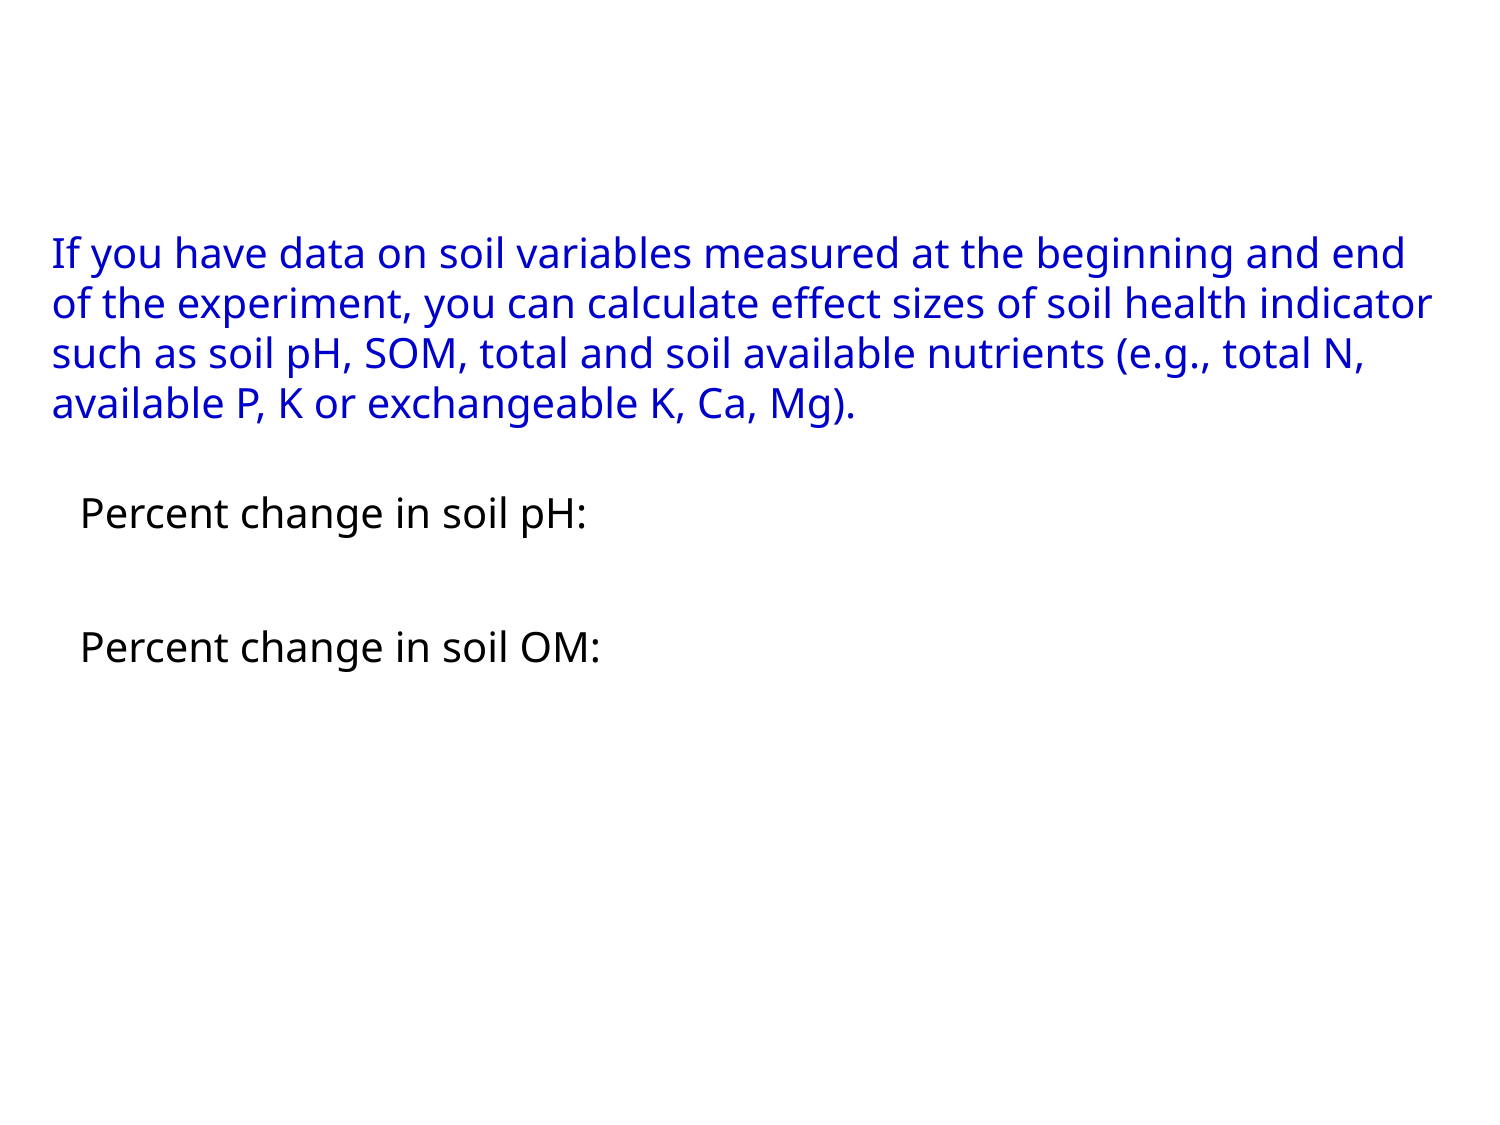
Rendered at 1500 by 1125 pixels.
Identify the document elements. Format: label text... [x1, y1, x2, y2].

text_box If you have data on soil variables measured at the beginning and end of the experiment, you can calculate effect sizes of soil health indicator such as soil pH, SOM, total and soil available nutrients (e.g., total N, available P, K or exchangeable K, Ca, Mg). [36, 219, 1464, 585]
